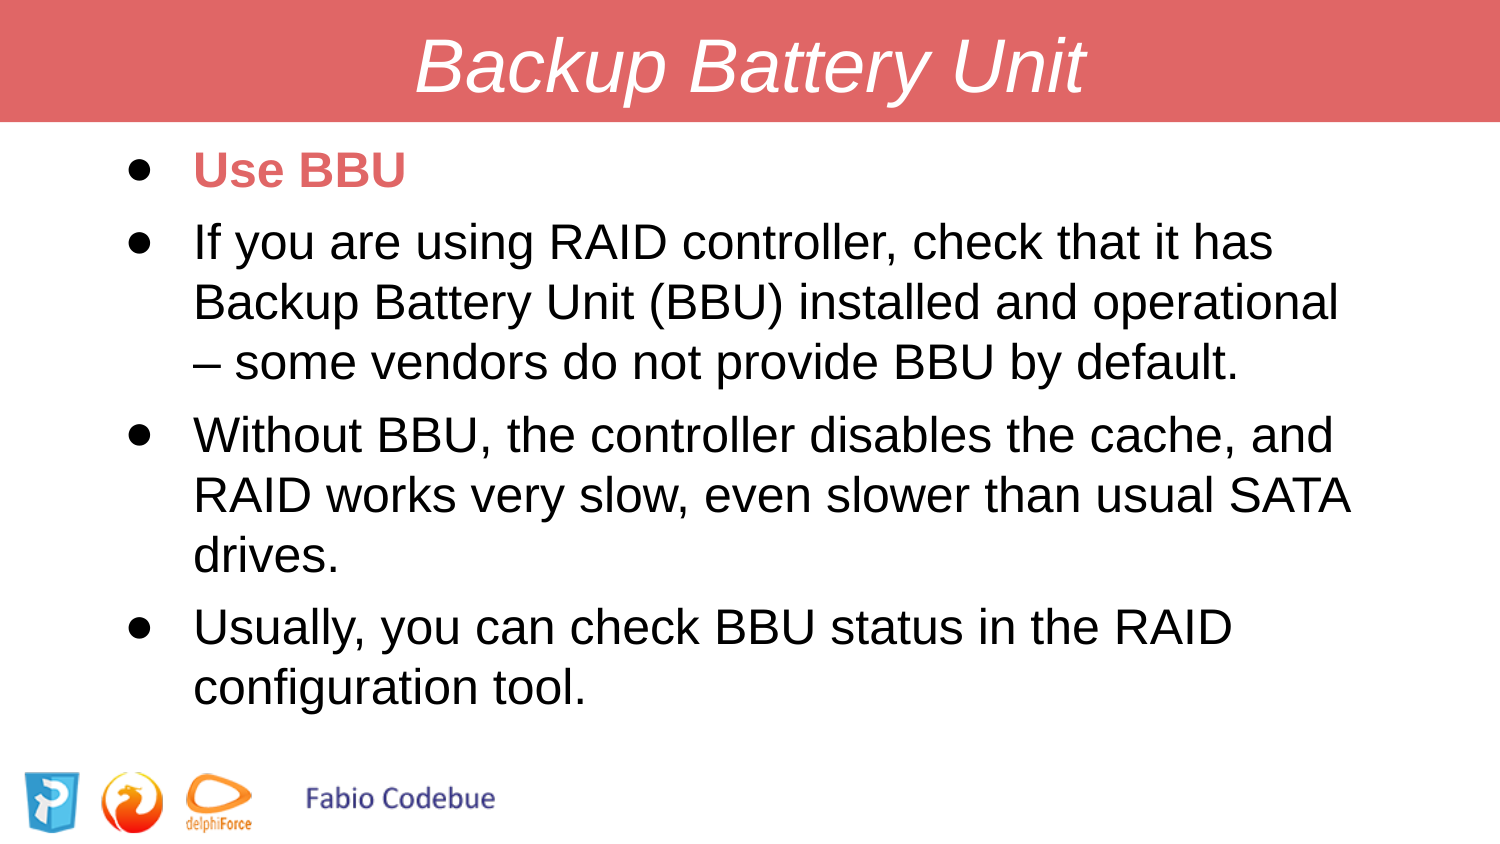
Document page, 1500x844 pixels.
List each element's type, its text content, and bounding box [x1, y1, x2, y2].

title Backup Battery Unit [0, 0, 1500, 123]
picture [0, 123, 1500, 844]
list Use BBU If you are using RAID controller, check that it has Backup Battery Unit (BBU) installed and operational – some vendors do not provide BBU by default. Without BBU, the controller disables the cache, and RAID works very slow, even slower than usual SATA drives. Usually, you can check BBU status in the RAID configuration tool. [103, 123, 1397, 761]
